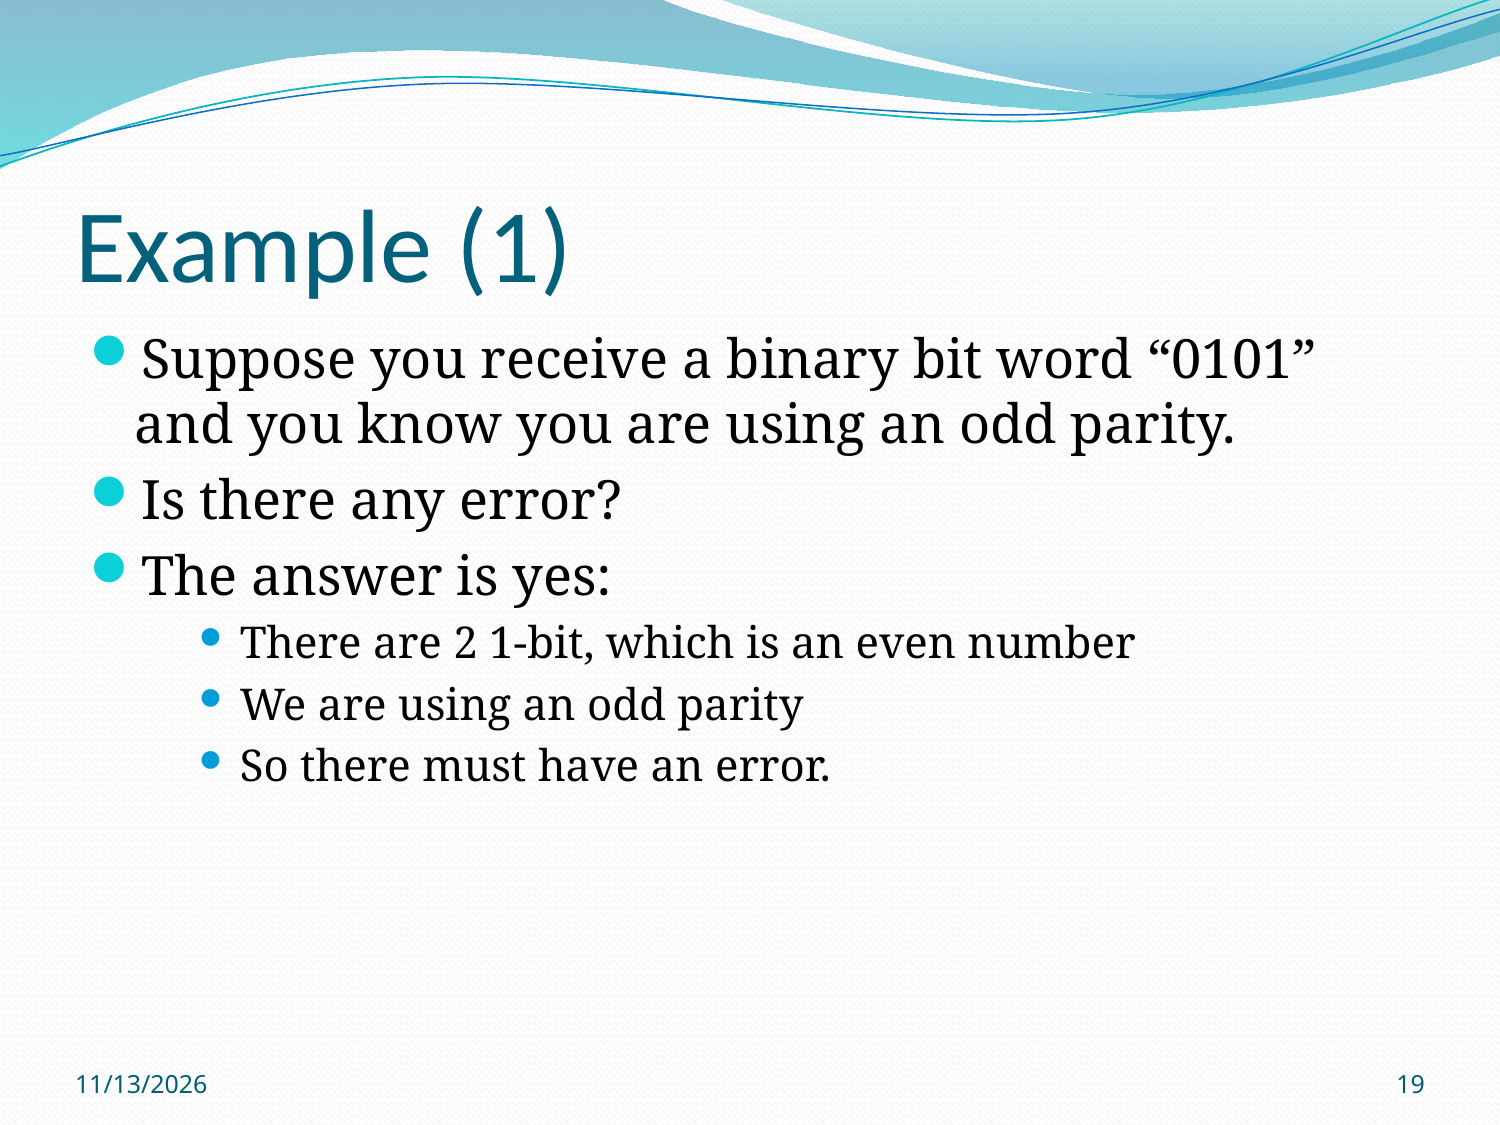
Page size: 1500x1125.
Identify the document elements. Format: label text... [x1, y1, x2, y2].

slide_number 19 [1299, 1042, 1425, 1103]
title Example (1) [75, 115, 1425, 303]
list Suppose you receive a binary bit word “0101” and you know you are using an odd parity. Is there any error? The answer is yes: There are 2 1-bit, which is an even number We are using an odd parity So there must have an error. [75, 317, 1425, 1038]
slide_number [75, 1042, 425, 1103]
